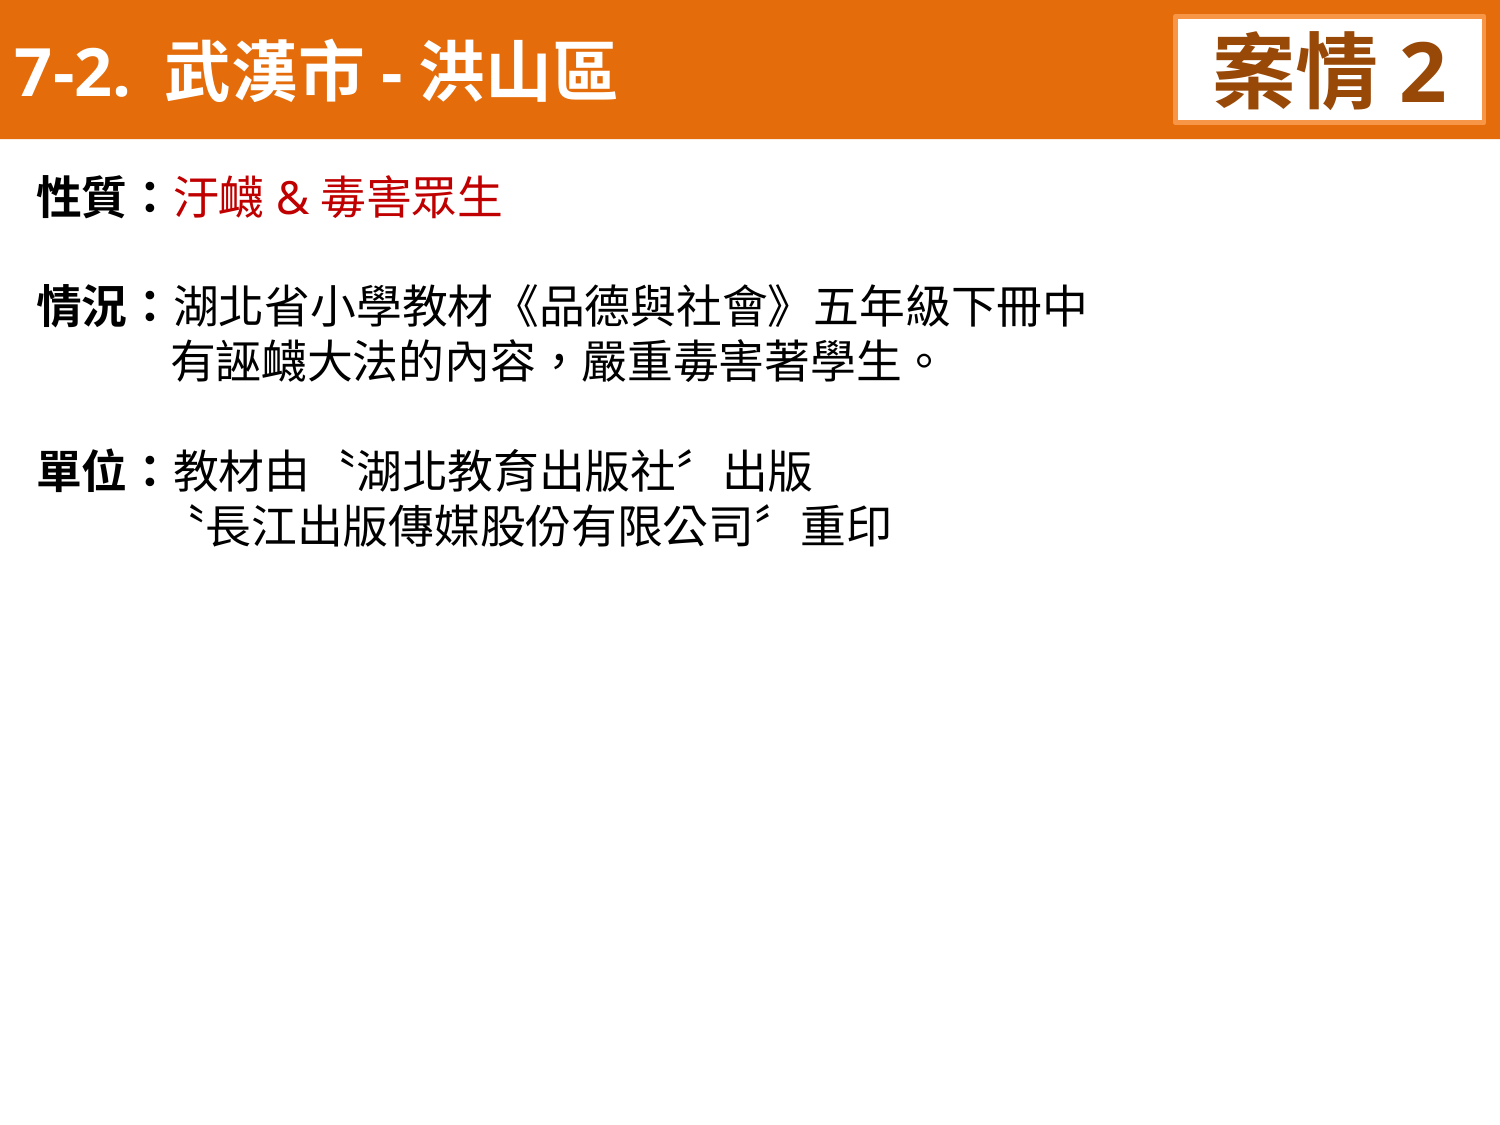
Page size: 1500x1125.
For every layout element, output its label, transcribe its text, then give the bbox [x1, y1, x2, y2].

text_box [19, 159, 1465, 1003]
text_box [0, 0, 1500, 140]
text_box 性質：汙衊&毒害眾生 情況：湖北省小學教材《品德與社會》五年級下冊中 有誣衊大法的內容，嚴重毒害著學生。 單位：教材由〝湖北教育出版社〞出版 〝長江出版傳媒股份有限公司〞重印 [21, 160, 1500, 561]
